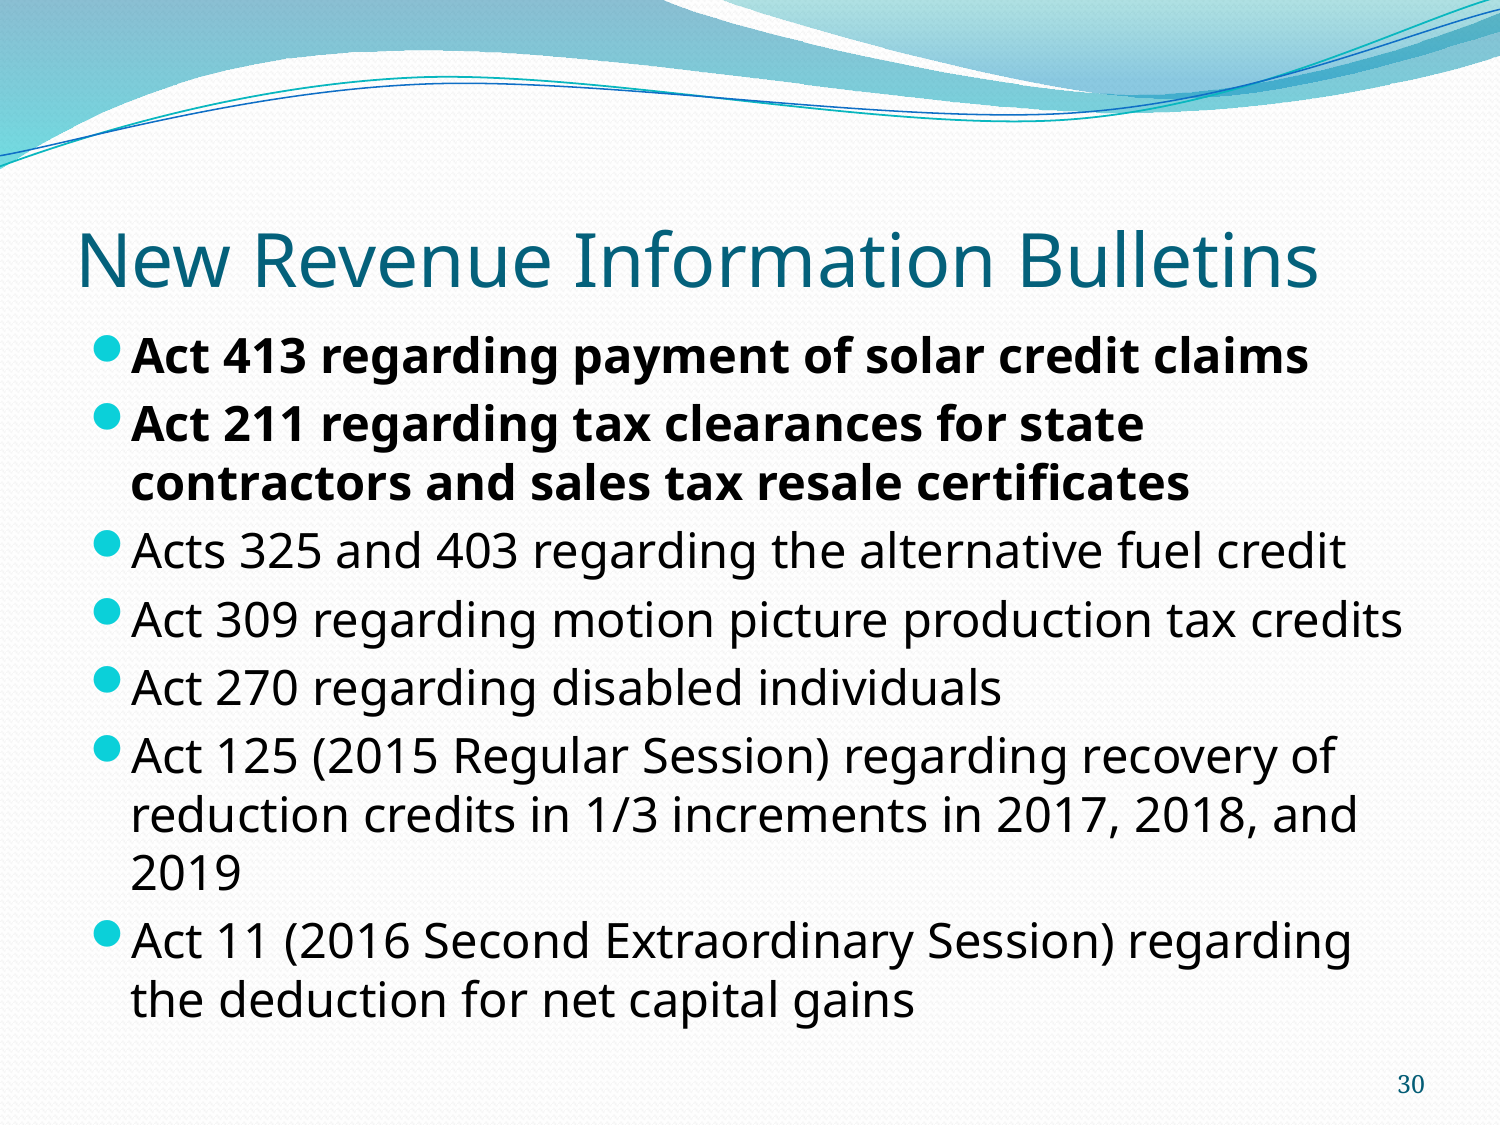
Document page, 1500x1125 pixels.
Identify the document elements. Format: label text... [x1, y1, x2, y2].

slide_number 30 [1299, 1042, 1425, 1103]
title New Revenue Information Bulletins [75, 115, 1425, 303]
list Act 413 regarding payment of solar credit claims Act 211 regarding tax clearances for state contractors and sales tax resale certificates Acts 325 and 403 regarding the alternative fuel credit Act 309 regarding motion picture production tax credits Act 270 regarding disabled individuals Act 125 (2015 Regular Session) regarding recovery of reduction credits in 1/3 increments in 2017, 2018, and 2019 Act 11 (2016 Second Extraordinary Session) regarding the deduction for net capital gains [75, 317, 1425, 1088]
